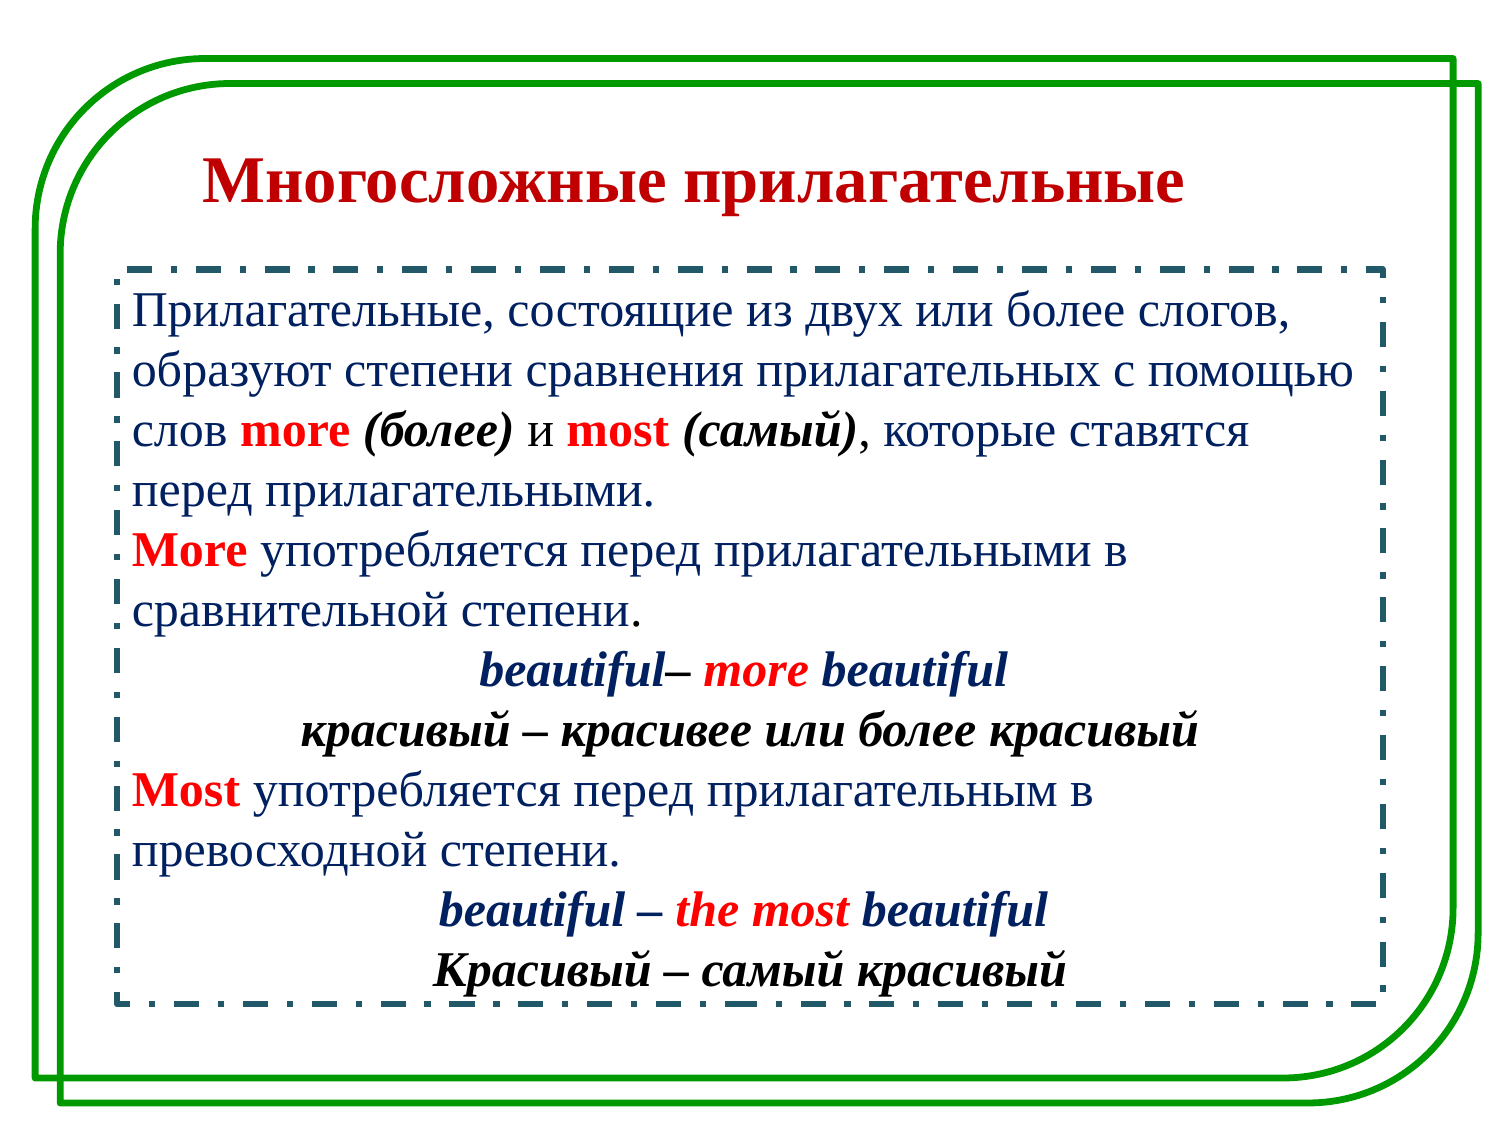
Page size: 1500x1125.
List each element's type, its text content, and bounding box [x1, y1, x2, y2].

text_box Многосложные прилагательные [187, 128, 1427, 224]
text_box Прилагательные, состоящие из двух или более слогов, образуют степени сравнения прилагательных с помощью слов more (более) и most (самый), которые ставятся перед прилагательными. More употребляется перед прилагательными в сравнительной степени. beautiful– more beautiful красивый – красивее или более красивый Most употребляется перед прилагательным в превосходной степени. beautiful – the most beautiful Красивый – самый красивый [117, 269, 1383, 1005]
text_box [58, 81, 1481, 1106]
text_box [33, 56, 1456, 1081]
